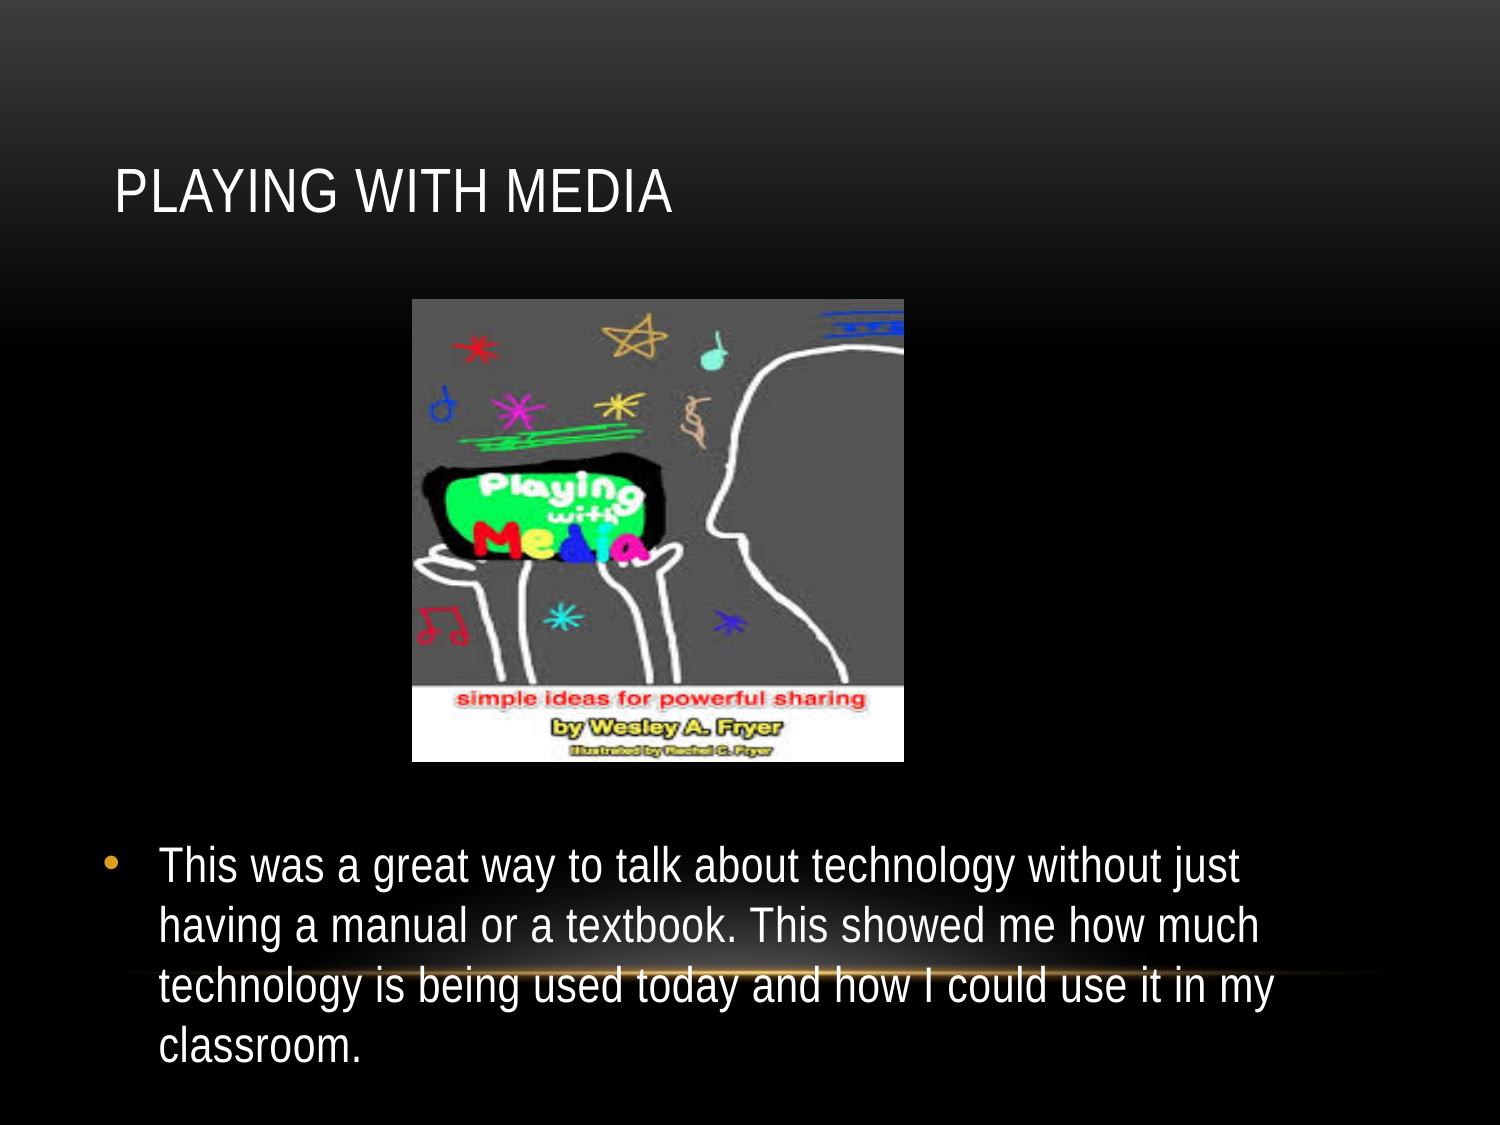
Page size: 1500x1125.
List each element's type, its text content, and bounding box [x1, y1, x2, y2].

list This was a great way to talk about technology without just having a manual or a textbook. This showed me how much technology is being used today and how I could use it in my classroom. [87, 825, 1388, 1125]
title Playing with media [99, 45, 1400, 233]
picture [0, 0, 1500, 1125]
